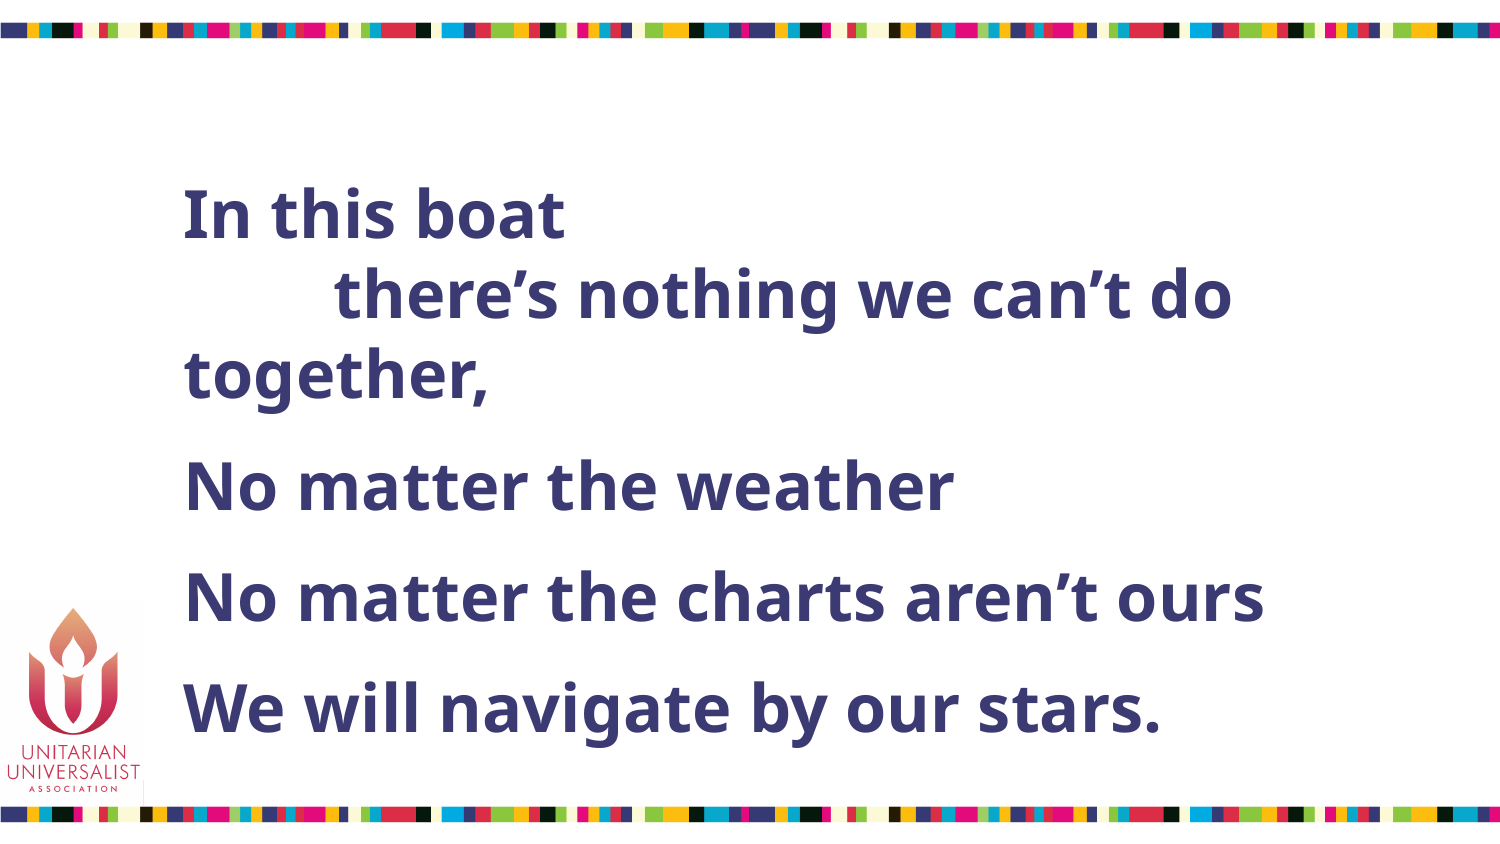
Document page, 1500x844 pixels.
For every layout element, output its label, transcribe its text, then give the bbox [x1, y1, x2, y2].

picture [0, 22, 1500, 40]
text_box In this boat there’s nothing we can’t do together, No matter the weather No matter the charts aren’t ours We will navigate by our stars. [168, 157, 1482, 761]
picture [0, 600, 1500, 824]
